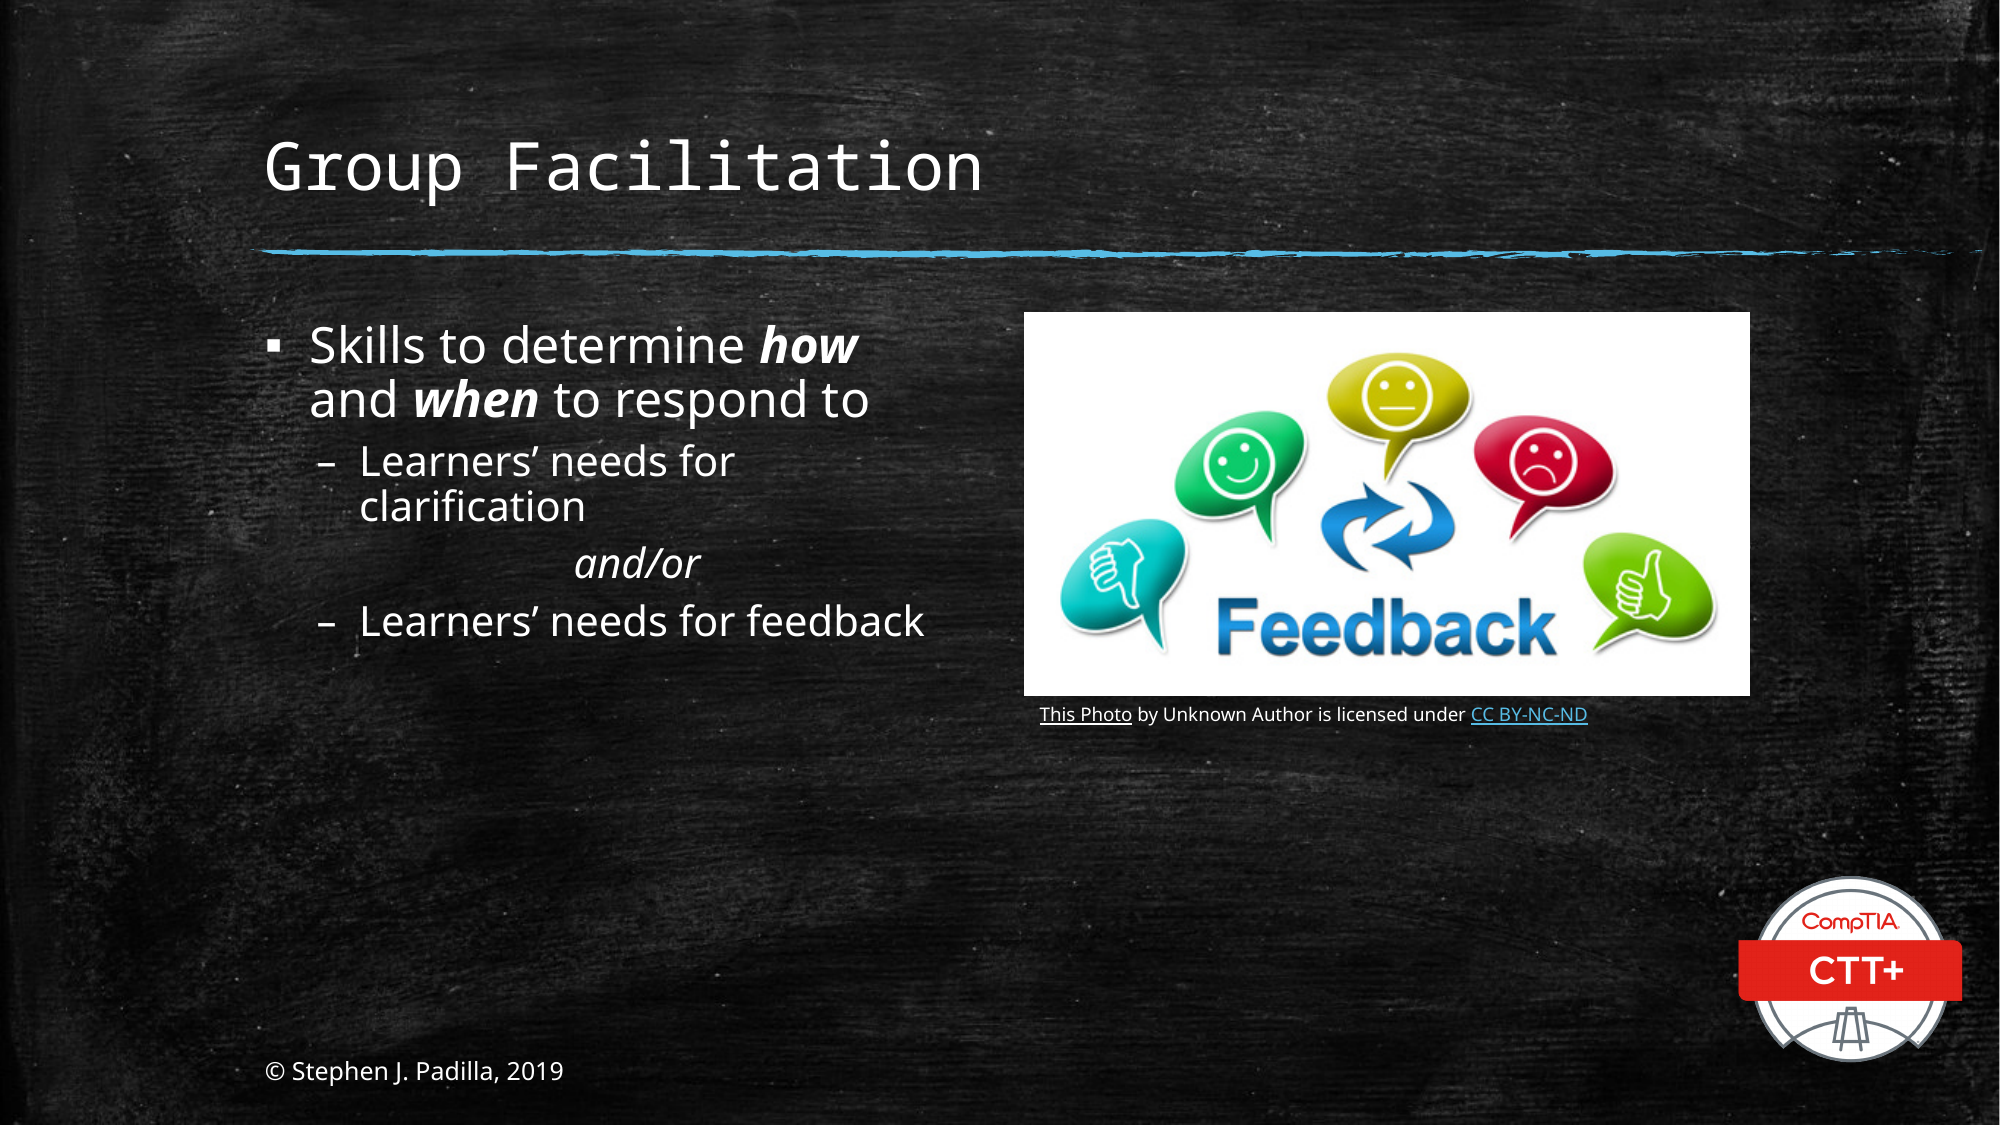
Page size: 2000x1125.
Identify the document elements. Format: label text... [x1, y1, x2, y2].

footer © Stephen J. Padilla, 2019 [249, 1050, 1288, 1096]
text_box This Photo by Unknown Author is licensed under CC BY-NC-ND [1024, 696, 1750, 736]
list Skills to determine how and when to respond to Learners’ needs for clarification and/or Learners’ needs for feedback [249, 312, 975, 1013]
title Group Facilitation [249, 45, 1750, 213]
picture [1699, 824, 2000, 1125]
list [1024, 312, 1750, 696]
